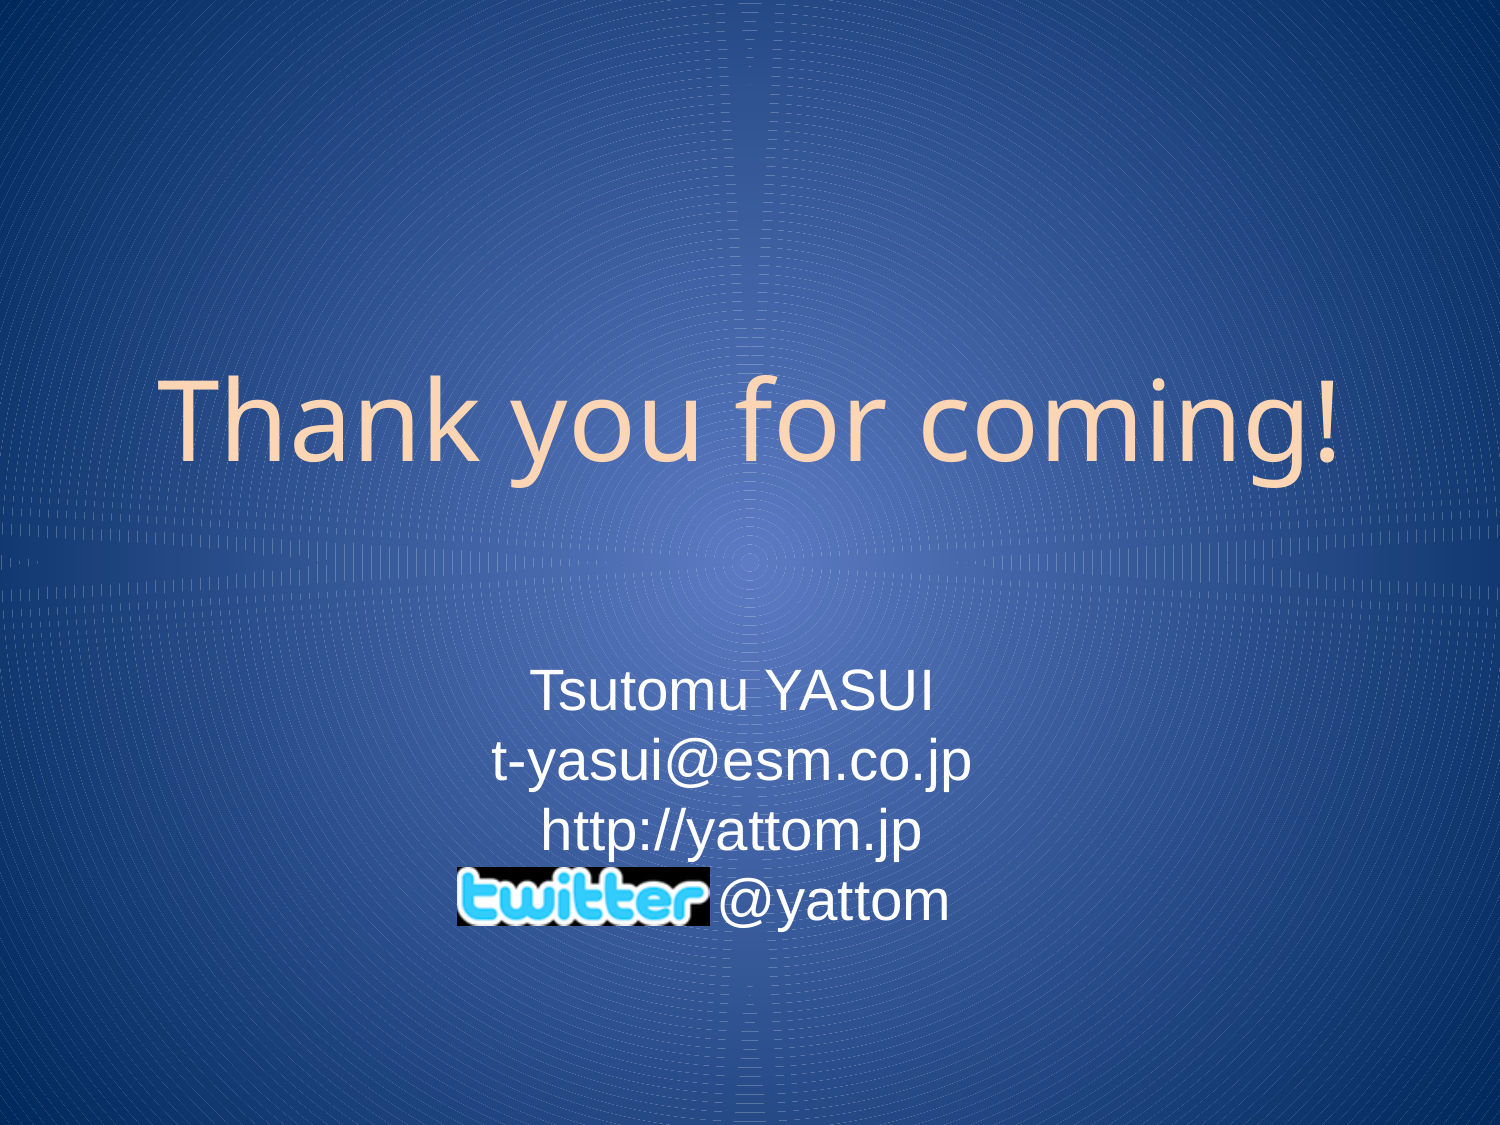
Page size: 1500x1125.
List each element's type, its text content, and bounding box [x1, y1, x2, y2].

picture [456, 866, 710, 926]
title Thank you for coming! [74, 245, 1426, 587]
text_box Tsutomu YASUI t-yasui@esm.co.jp http://yattom.jp Twitter: @yattom [281, 644, 1184, 1010]
